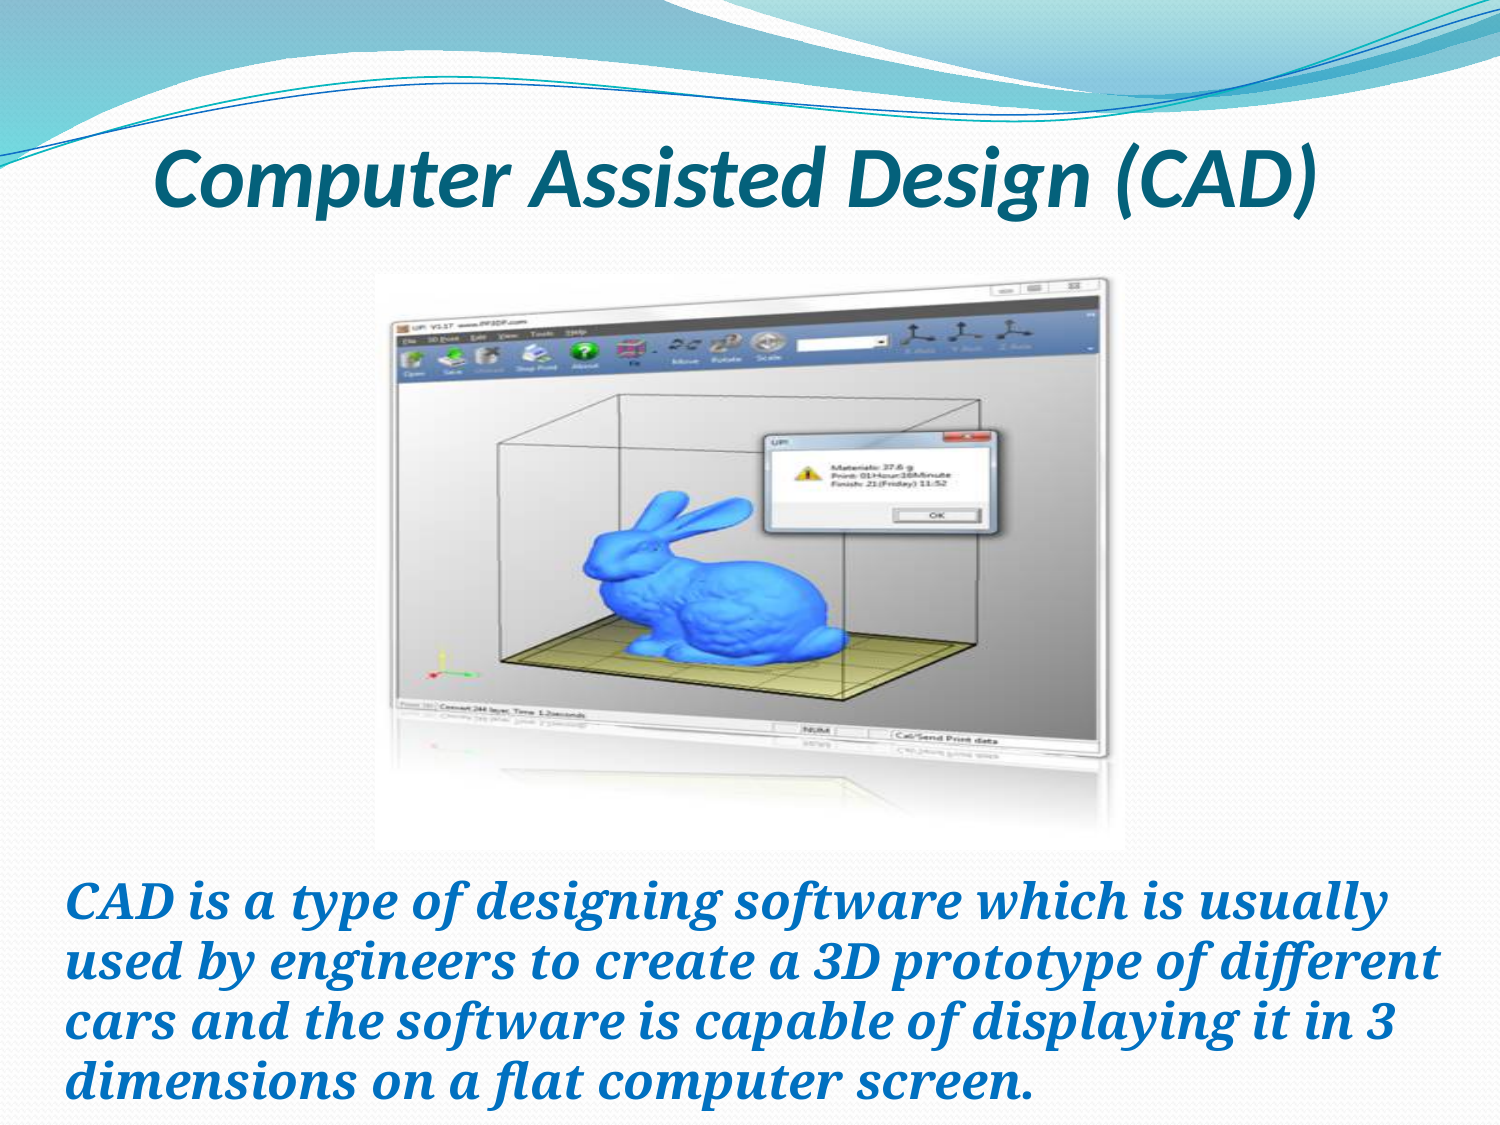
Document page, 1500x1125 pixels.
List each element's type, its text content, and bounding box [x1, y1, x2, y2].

text_box CAD is a type of designing software which is usually used by engineers to create a 3D prototype of different cars and the software is capable of displaying it in 3 dimensions on a flat computer screen. [50, 862, 1500, 1125]
title Computer Assisted Design (CAD) [62, 37, 1413, 225]
picture [374, 274, 1126, 851]
